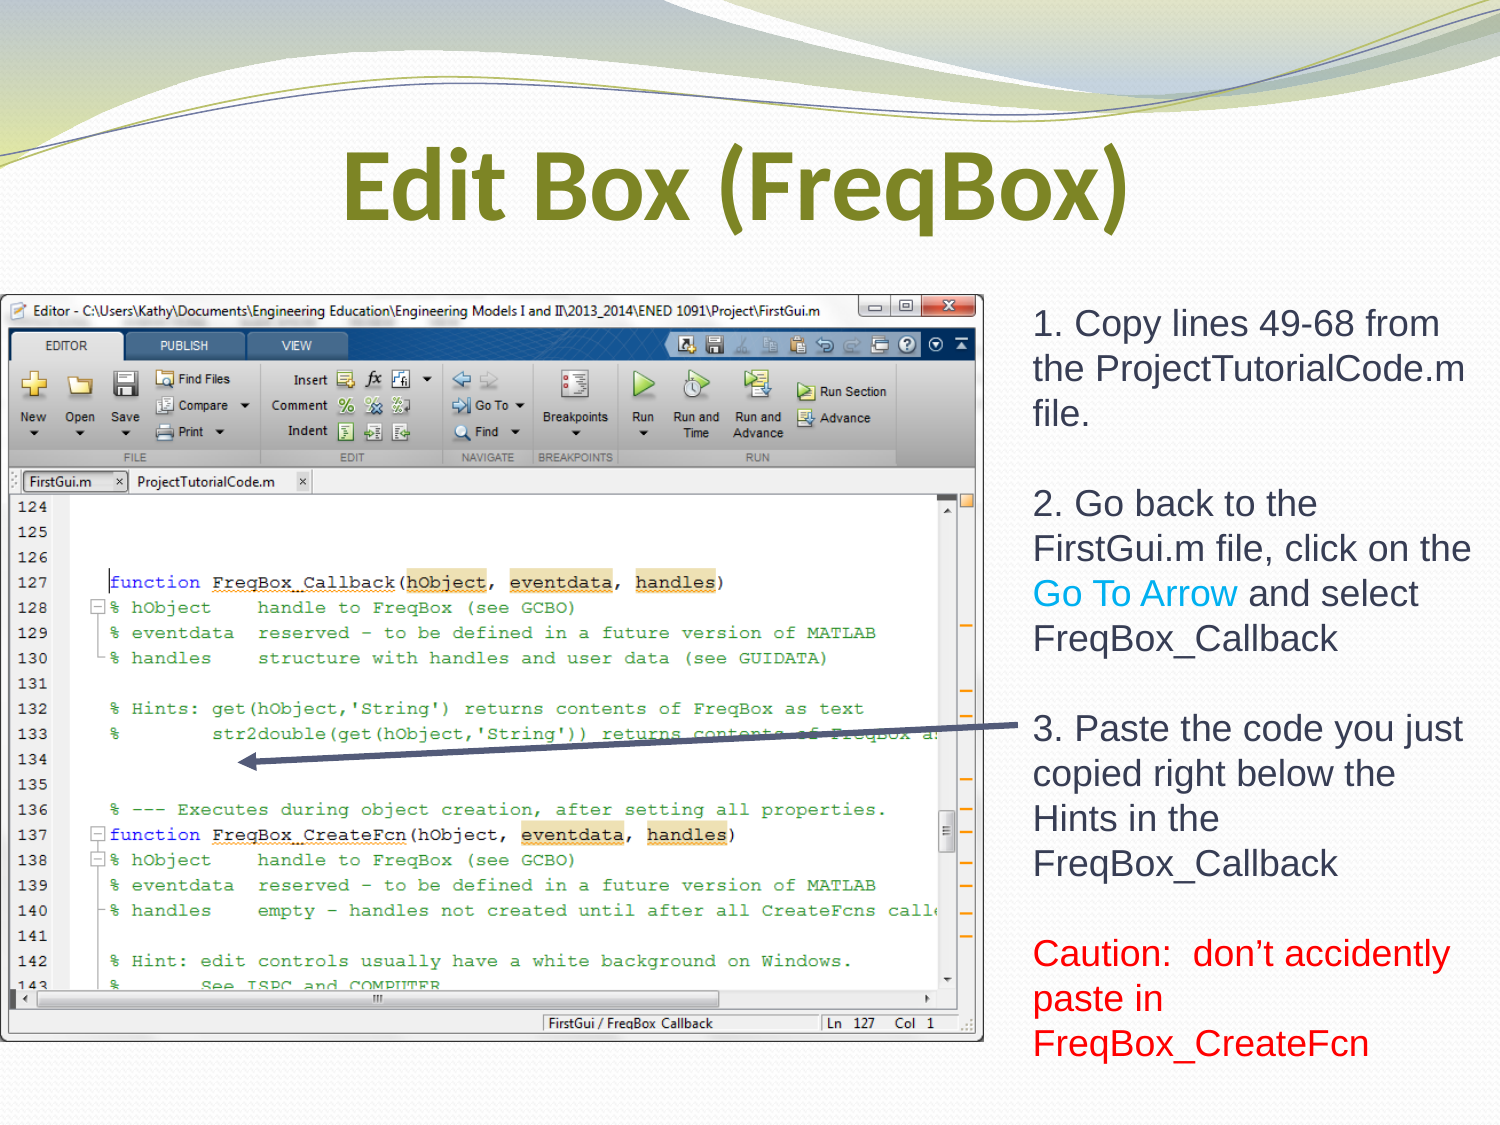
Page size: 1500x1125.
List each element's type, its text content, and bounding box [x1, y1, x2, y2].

title Edit Box (FreqBox) [62, 53, 1413, 242]
text_box 1. Copy lines 49-68 from the ProjectTutorialCode.m file. 2. Go back to the FirstGui.m file, click on the Go To Arrow and select FreqBox_Callback 3. Paste the code you just copied right below the Hints in the FreqBox_Callback Caution: don’t accidently paste in FreqBox_CreateFcn [1017, 291, 1500, 1072]
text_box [237, 724, 1019, 763]
picture [0, 294, 985, 1042]
